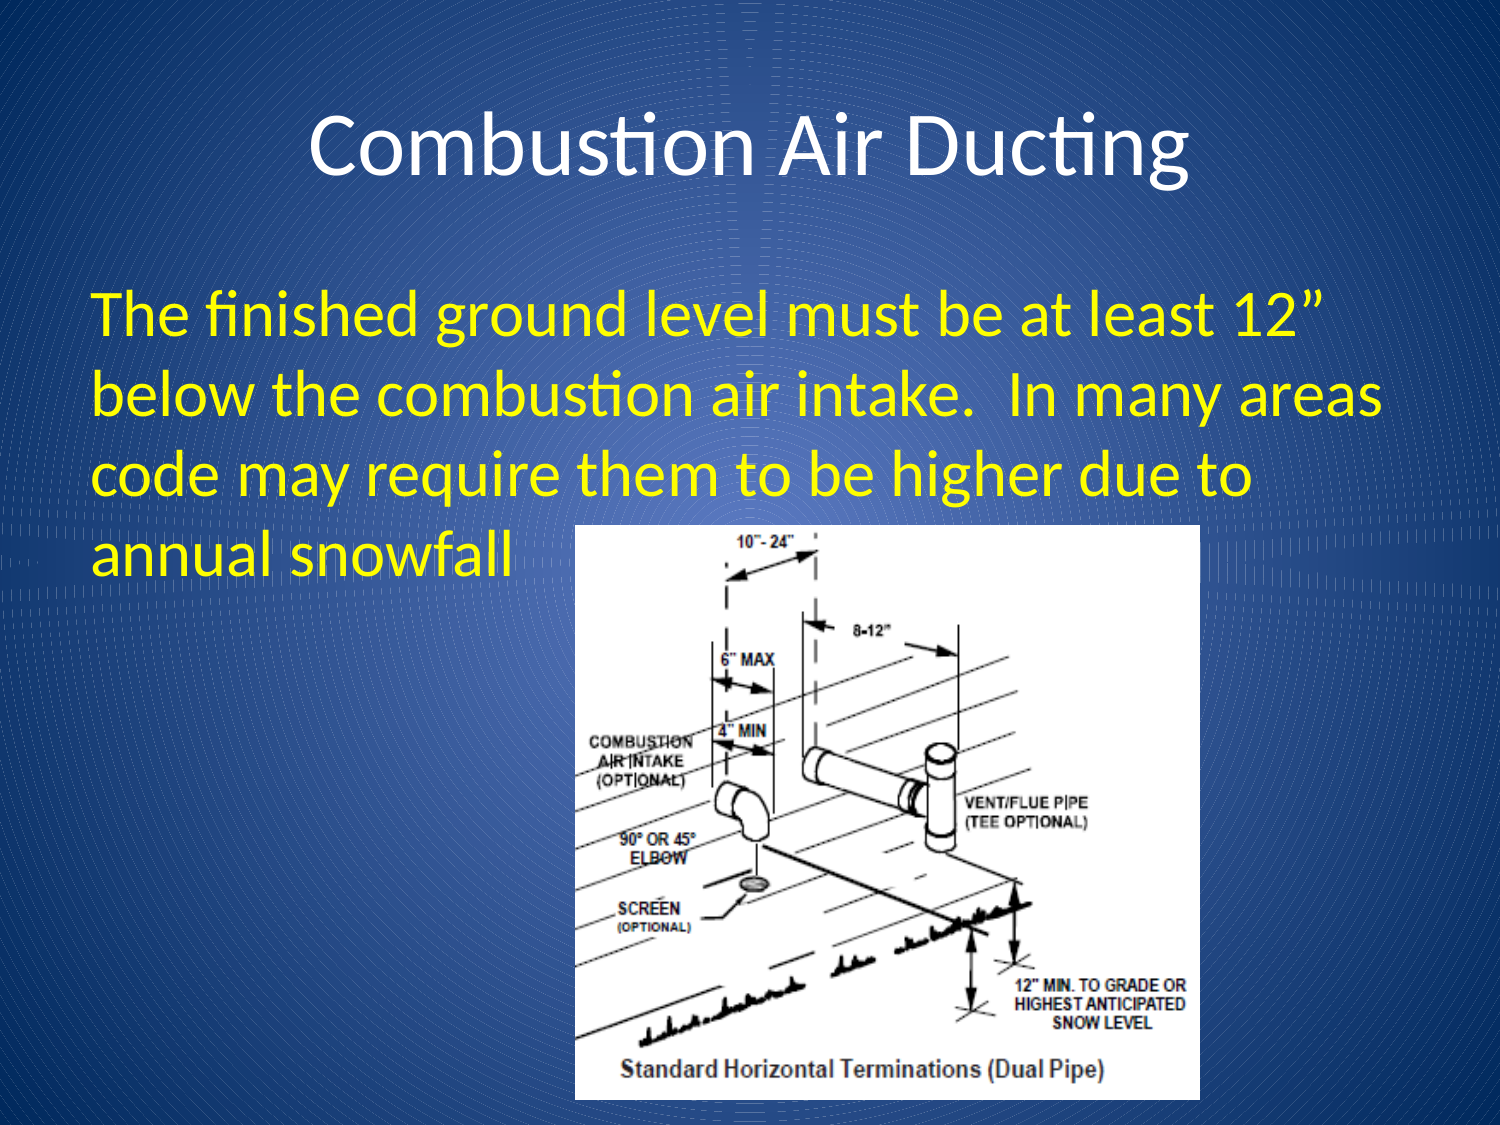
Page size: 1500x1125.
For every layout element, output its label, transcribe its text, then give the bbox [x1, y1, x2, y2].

title Combustion Air Ducting [75, 45, 1425, 233]
list The finished ground level must be at least 12” below the combustion air intake. In many areas code may require them to be higher due to annual snowfall [75, 262, 1425, 1005]
picture [574, 524, 1201, 1101]
